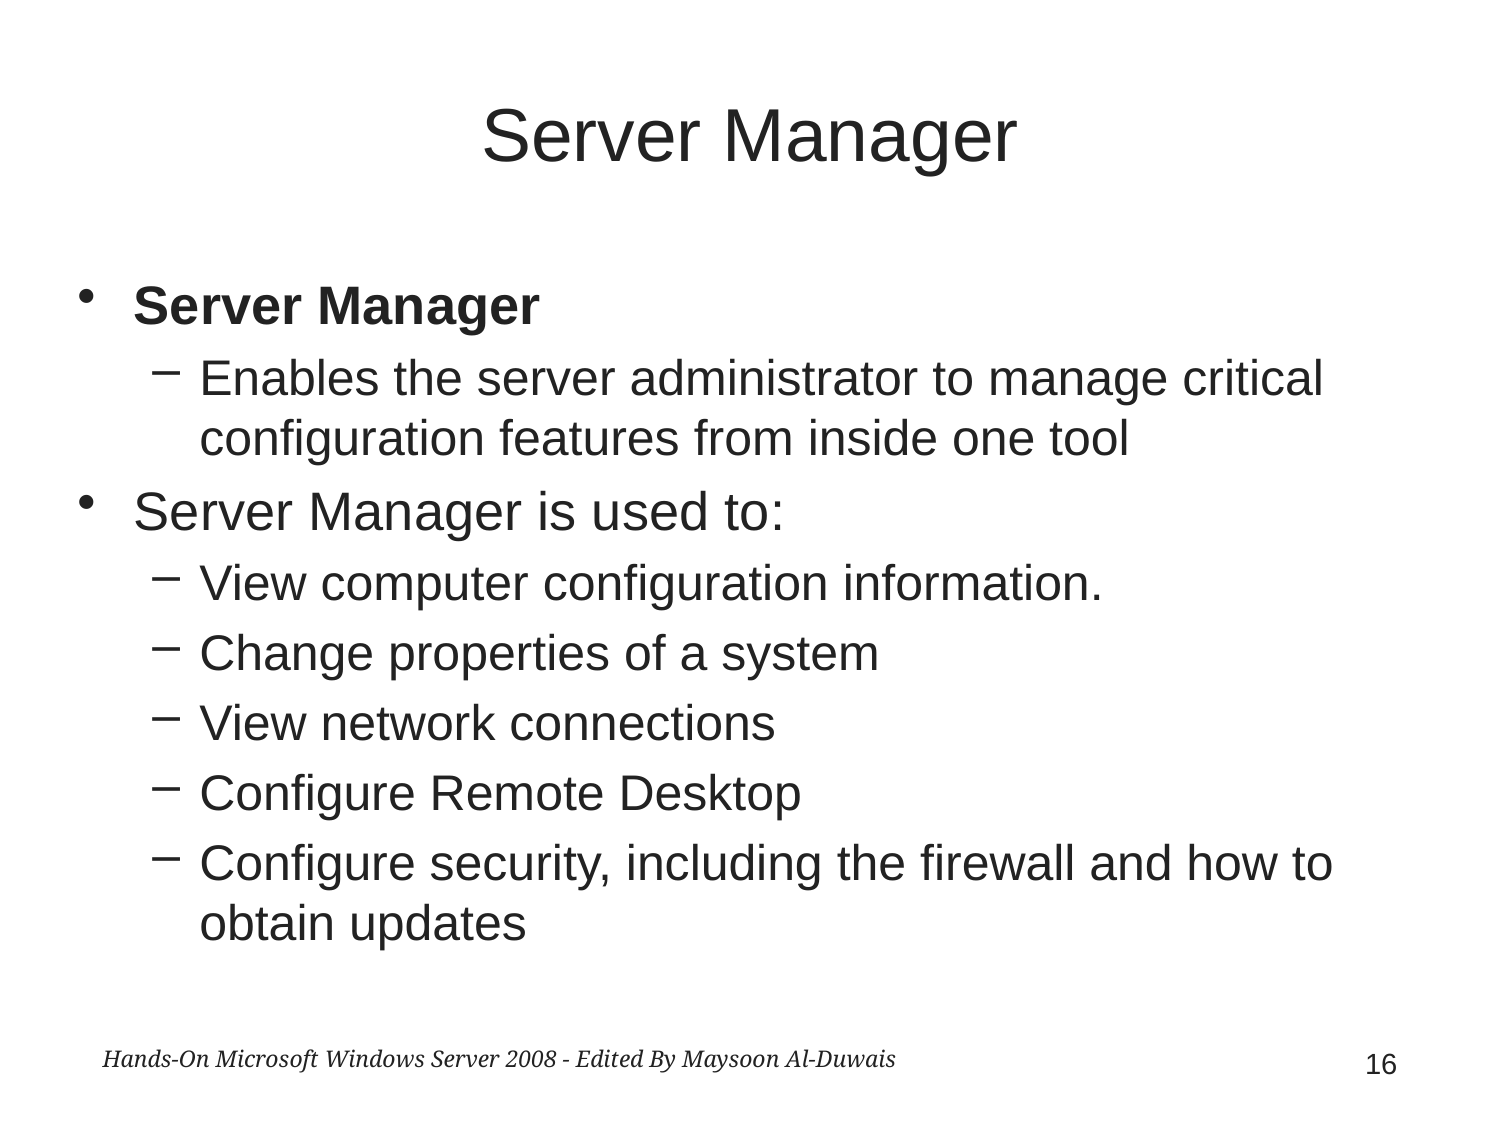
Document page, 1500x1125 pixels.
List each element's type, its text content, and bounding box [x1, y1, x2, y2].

title Server Manager [87, 37, 1413, 226]
slide_number 16 [1074, 1037, 1413, 1101]
list Server Manager Enables the server administrator to manage critical configuration features from inside one tool Server Manager is used to: View computer configuration information. Change properties of a system View network connections Configure Remote Desktop Configure security, including the firewall and how to obtain updates [62, 262, 1426, 1013]
footer Hands-On Microsoft Windows Server 2008 - Edited By Maysoon Al-Duwais [87, 1037, 1051, 1101]
